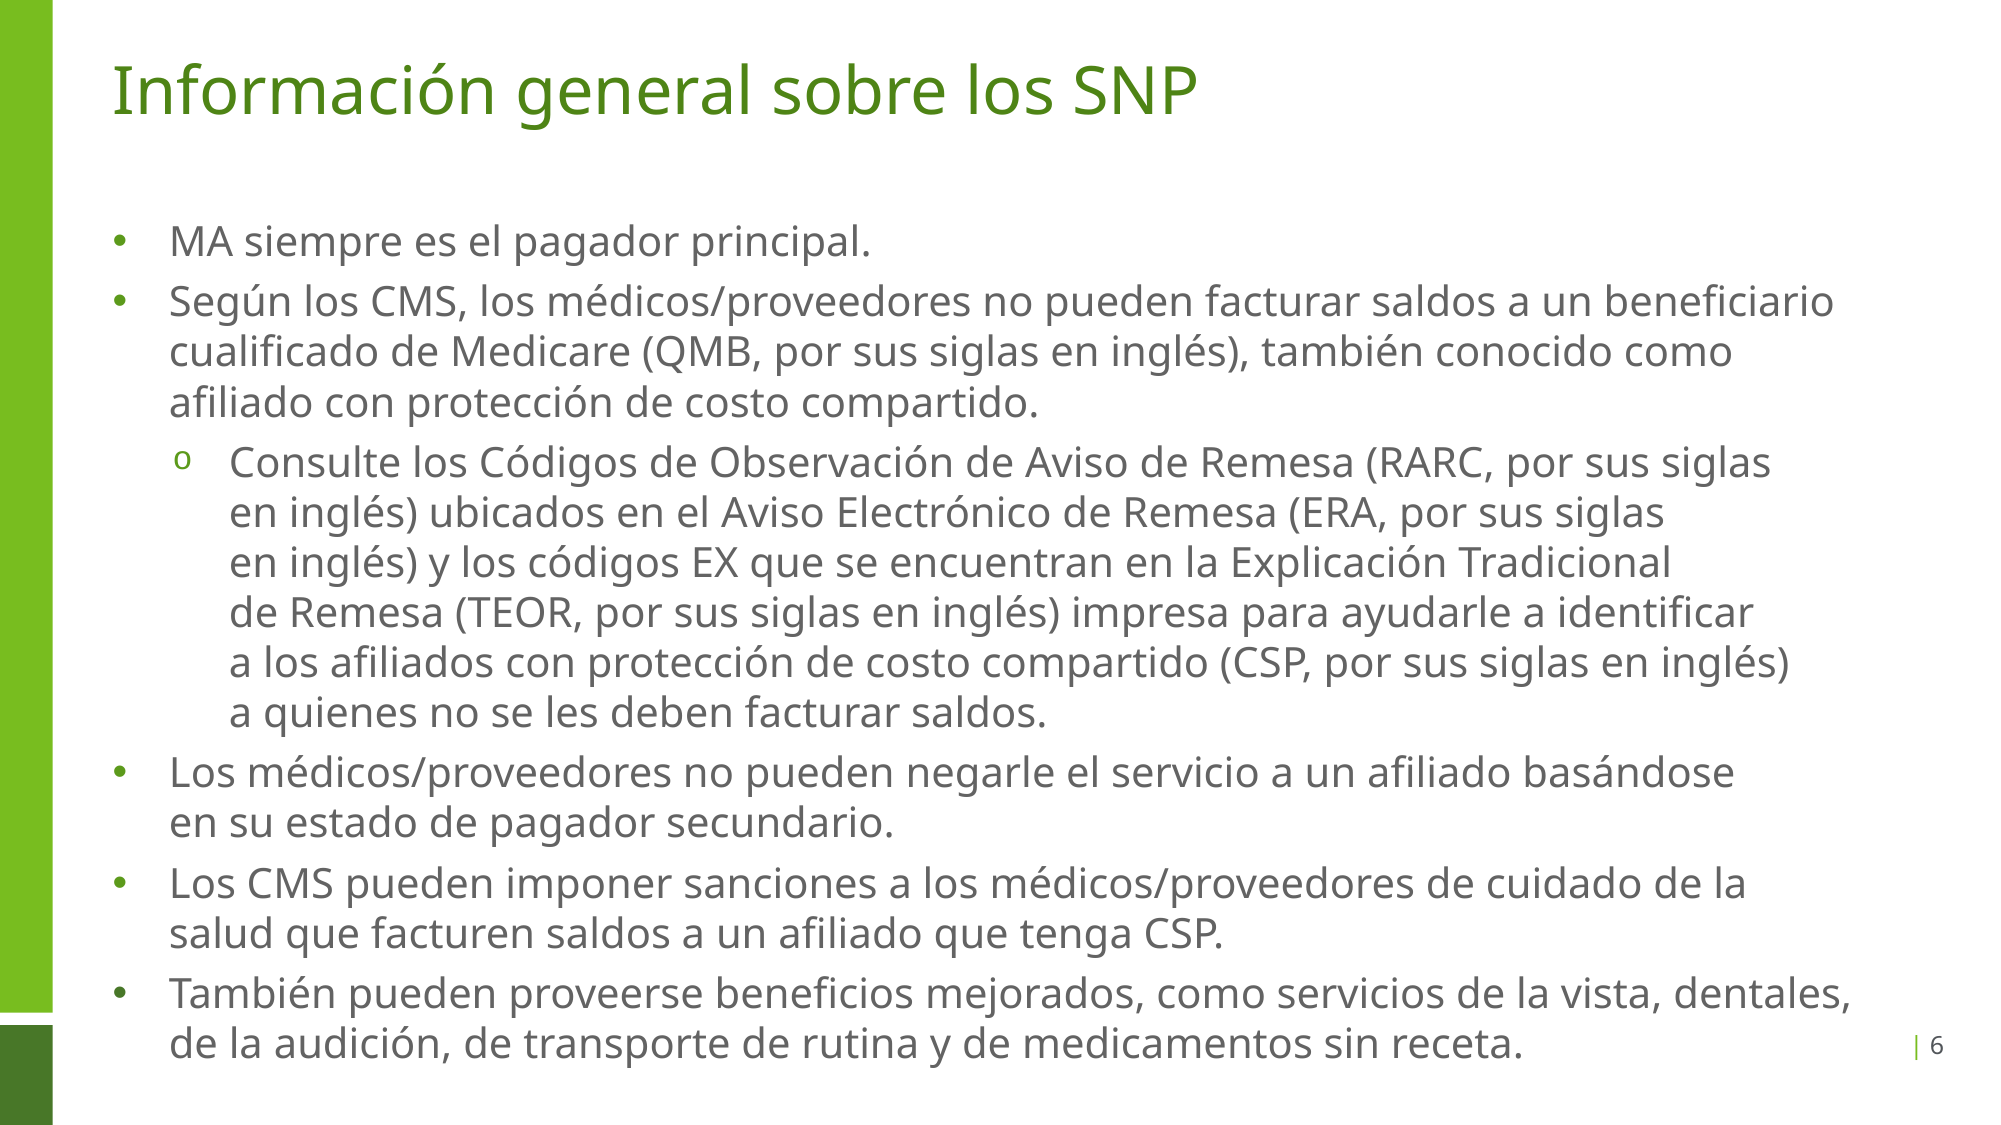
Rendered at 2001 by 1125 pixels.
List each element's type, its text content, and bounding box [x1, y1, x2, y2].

slide_number | 6 [1894, 1037, 1988, 1125]
text_box MA siempre es el pagador principal. Según los CMS, los médicos/proveedores no pueden facturar saldos a un beneficiario cualificado de Medicare (QMB, por sus siglas en inglés), también conocido como afiliado con protección de costo compartido. Consulte los Códigos de Observación de Aviso de Remesa (RARC, por sus siglas en inglés) ubicados en el Aviso Electrónico de Remesa (ERA, por sus siglas en inglés) y los códigos EX que se encuentran en la Explicación Tradicional de Remesa (TEOR, por sus siglas en inglés) impresa para ayudarle a identificar a los afiliados con protección de costo compartido (CSP, por sus siglas en inglés) a quienes no se les deben facturar saldos. Los médicos/proveedores no pueden negarle el servicio a un afiliado basándose en su estado de pagador secundario. Los CMS pueden imponer sanciones a los médicos/proveedores de cuidado de la salud que facturen saldos a un afiliado que tenga CSP. También pueden proveerse beneficios mejorados, como servicios de la vista, dentales, de la audición, de transporte de rutina y de medicamentos sin receta. [110, 212, 1925, 1068]
title Información general sobre los SNP [110, 45, 1552, 236]
